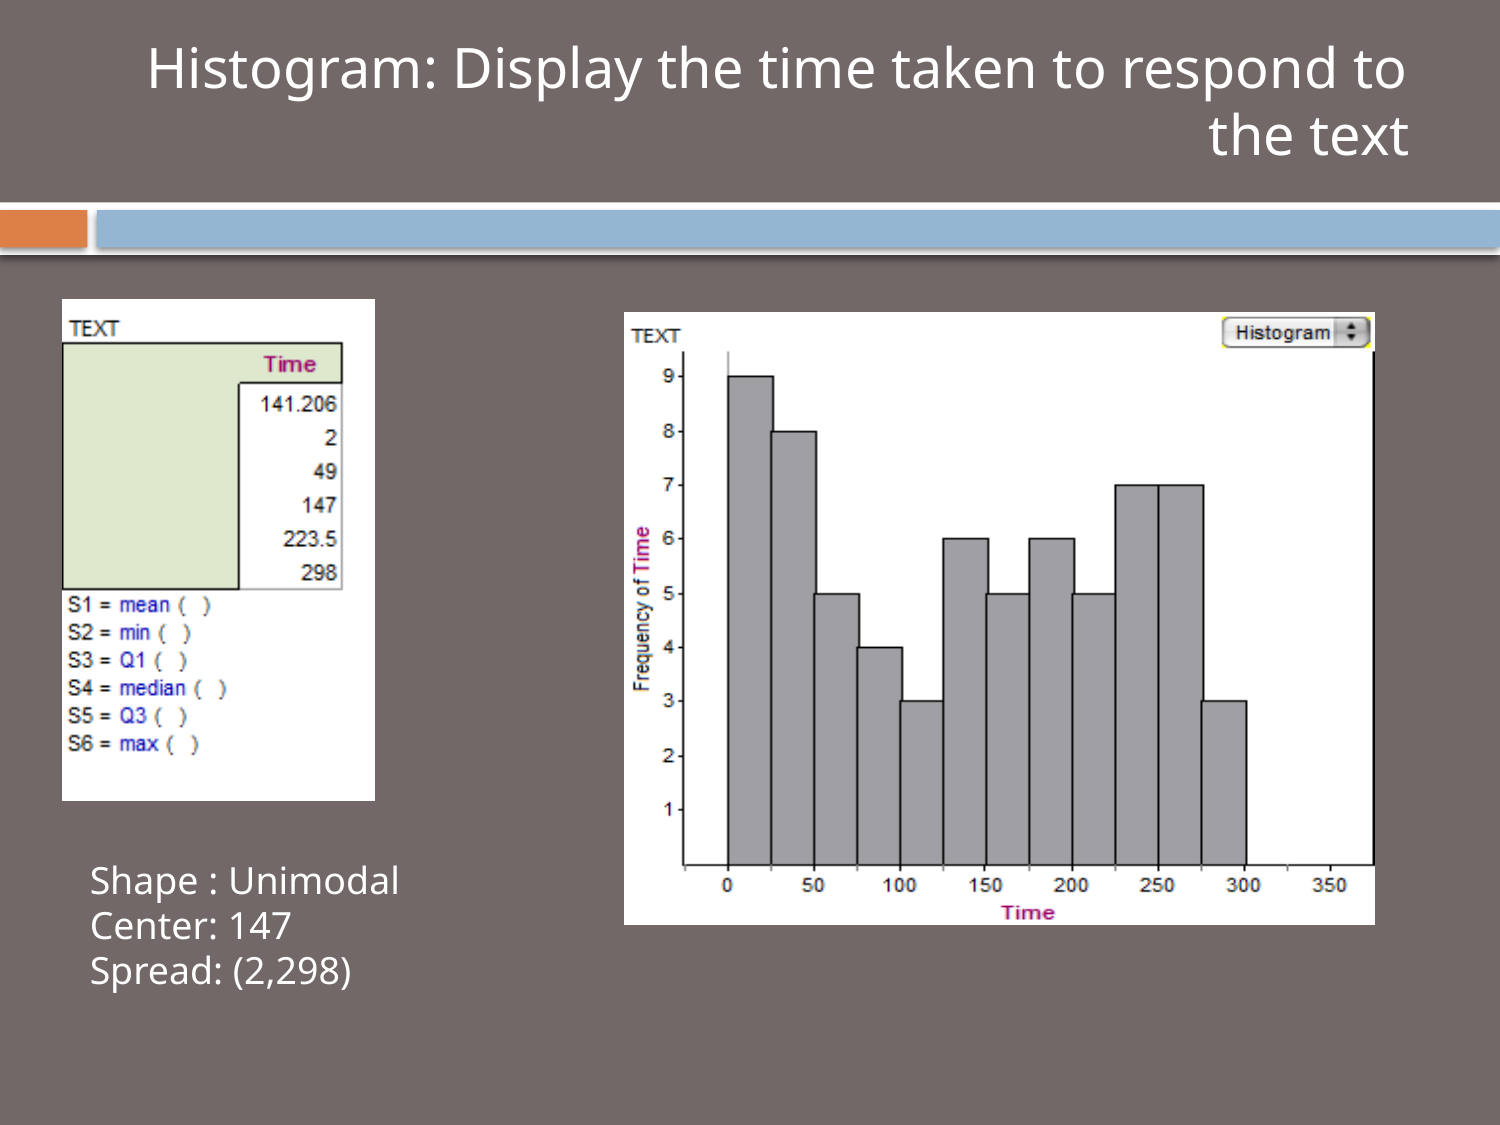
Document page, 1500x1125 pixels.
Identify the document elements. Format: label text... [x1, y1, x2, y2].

title Histogram: Display the time taken to respond to the text [87, 24, 1425, 175]
picture [62, 299, 376, 801]
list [624, 312, 1376, 926]
text_box Shape : Unimodal Center: 147 Spread: (2,298) [74, 849, 450, 1000]
